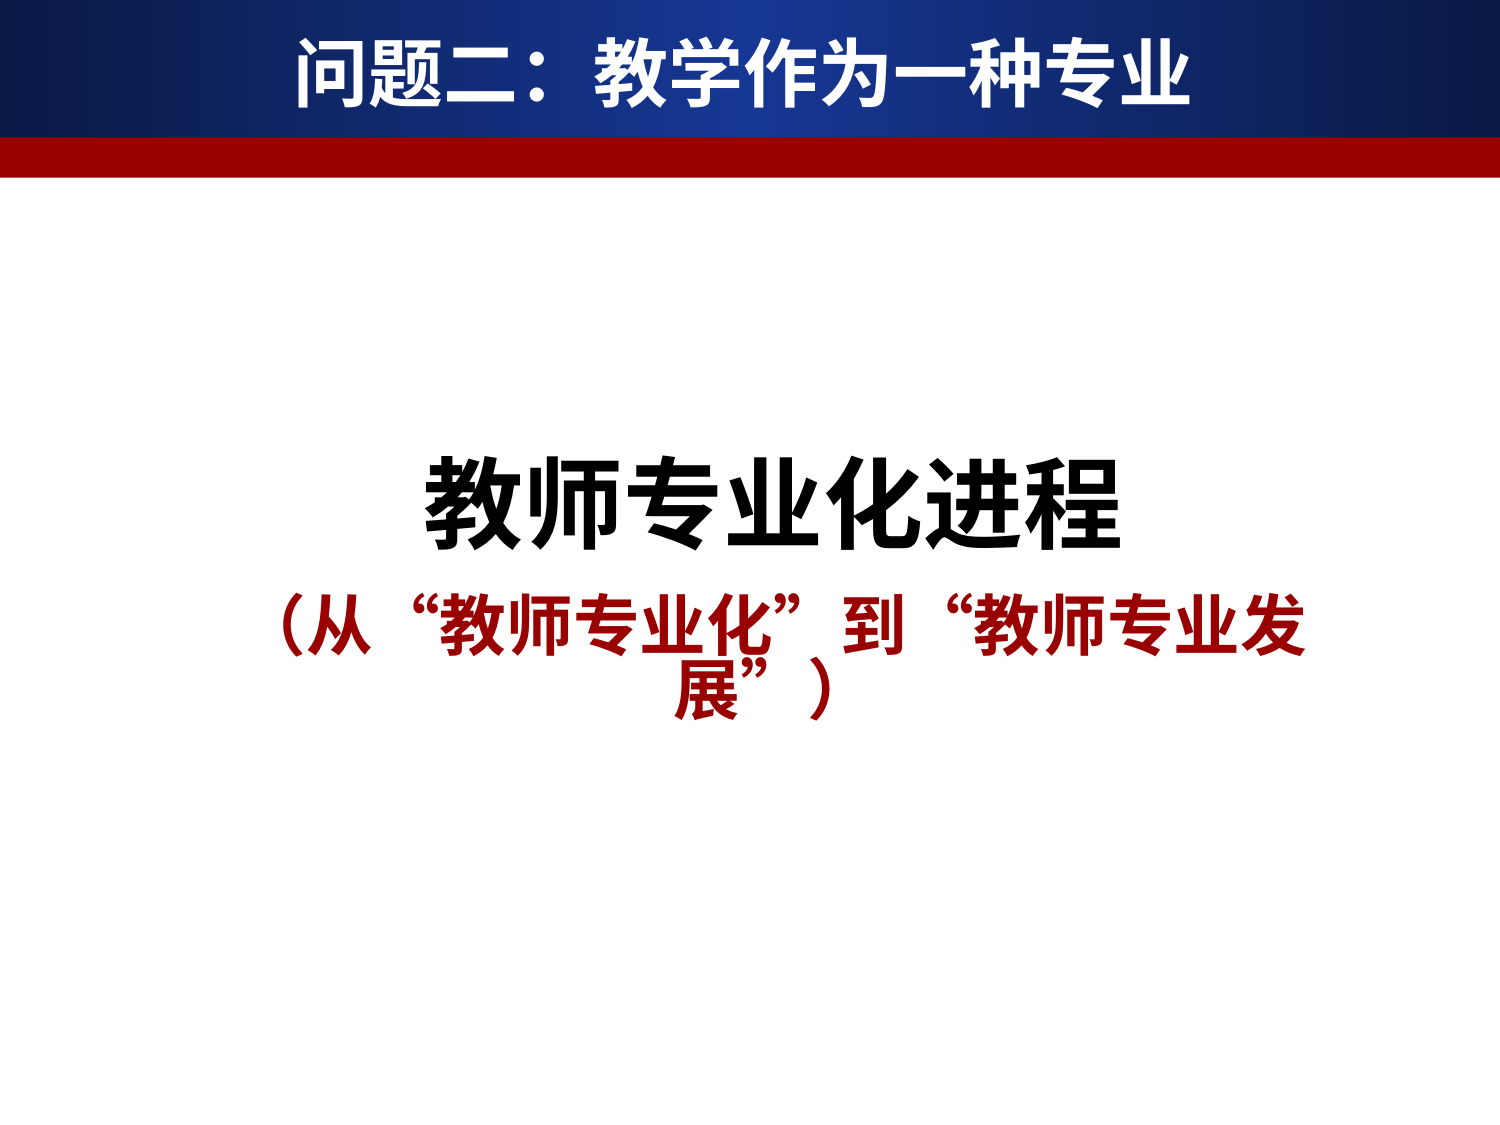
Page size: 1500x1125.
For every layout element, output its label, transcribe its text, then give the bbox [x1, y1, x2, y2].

title 问题二：教学作为一种专业 [50, 24, 1438, 118]
list 教师专业化进程 （从“教师专业化”到“教师专业发展”） [135, 373, 1412, 776]
